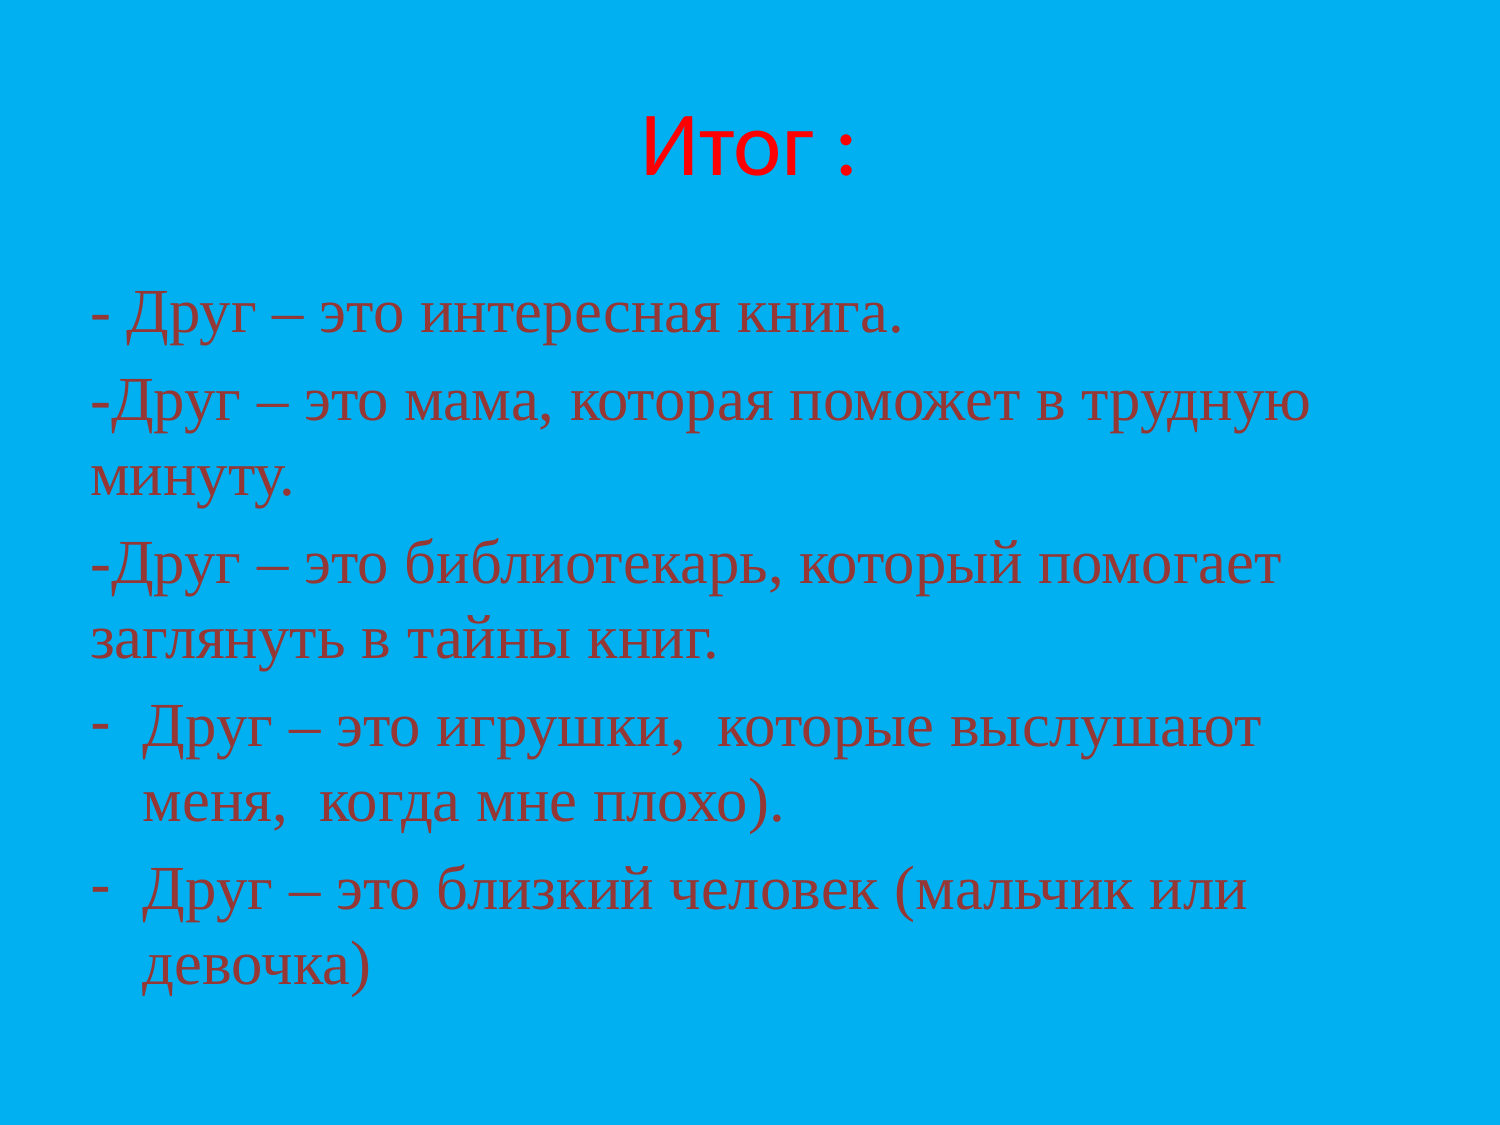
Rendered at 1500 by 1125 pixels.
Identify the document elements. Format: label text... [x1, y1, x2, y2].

list - Друг – это интересная книга. -Друг – это мама, которая поможет в трудную минуту. -Друг – это библиотекарь, который помогает заглянуть в тайны книг. Друг – это игрушки, которые выслушают меня, когда мне плохо). Друг – это близкий человек (мальчик или девочка) [75, 262, 1425, 1005]
title Итог : [75, 45, 1425, 233]
